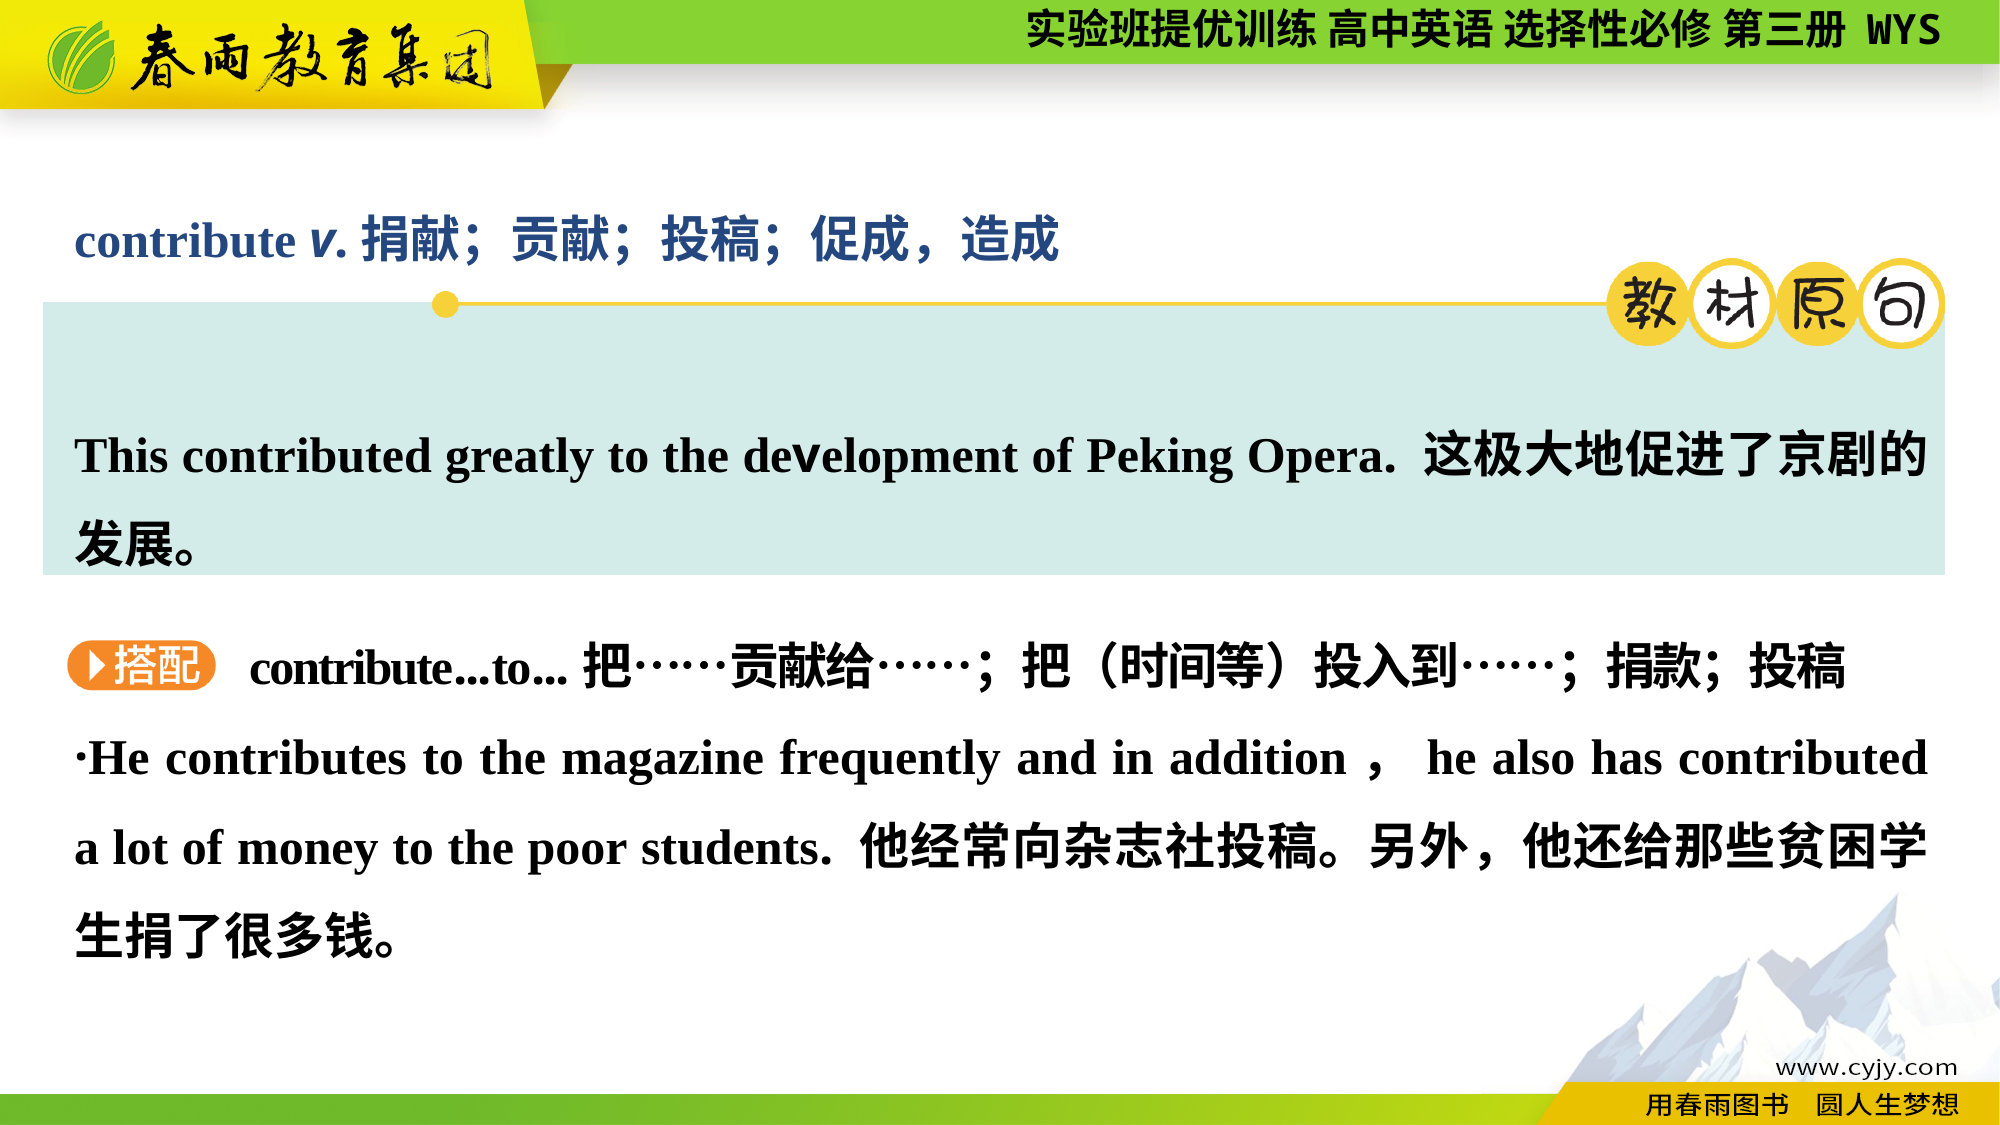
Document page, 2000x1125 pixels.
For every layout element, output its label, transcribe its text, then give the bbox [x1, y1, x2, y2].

text_box contribute...to...把……贡献给……；把（时间等）投入到……；捐款；投稿 ·He contributes to the magazine frequently and in addition，he also has contributed a lot of money to the poor students. 他经常向杂志社投稿。另外，他还给那些贫困学生捐了很多钱。 [59, 597, 1944, 973]
list contribute v.捐献；贡献；投稿；促成，造成 [59, 169, 1944, 266]
picture [0, 0, 2000, 1125]
